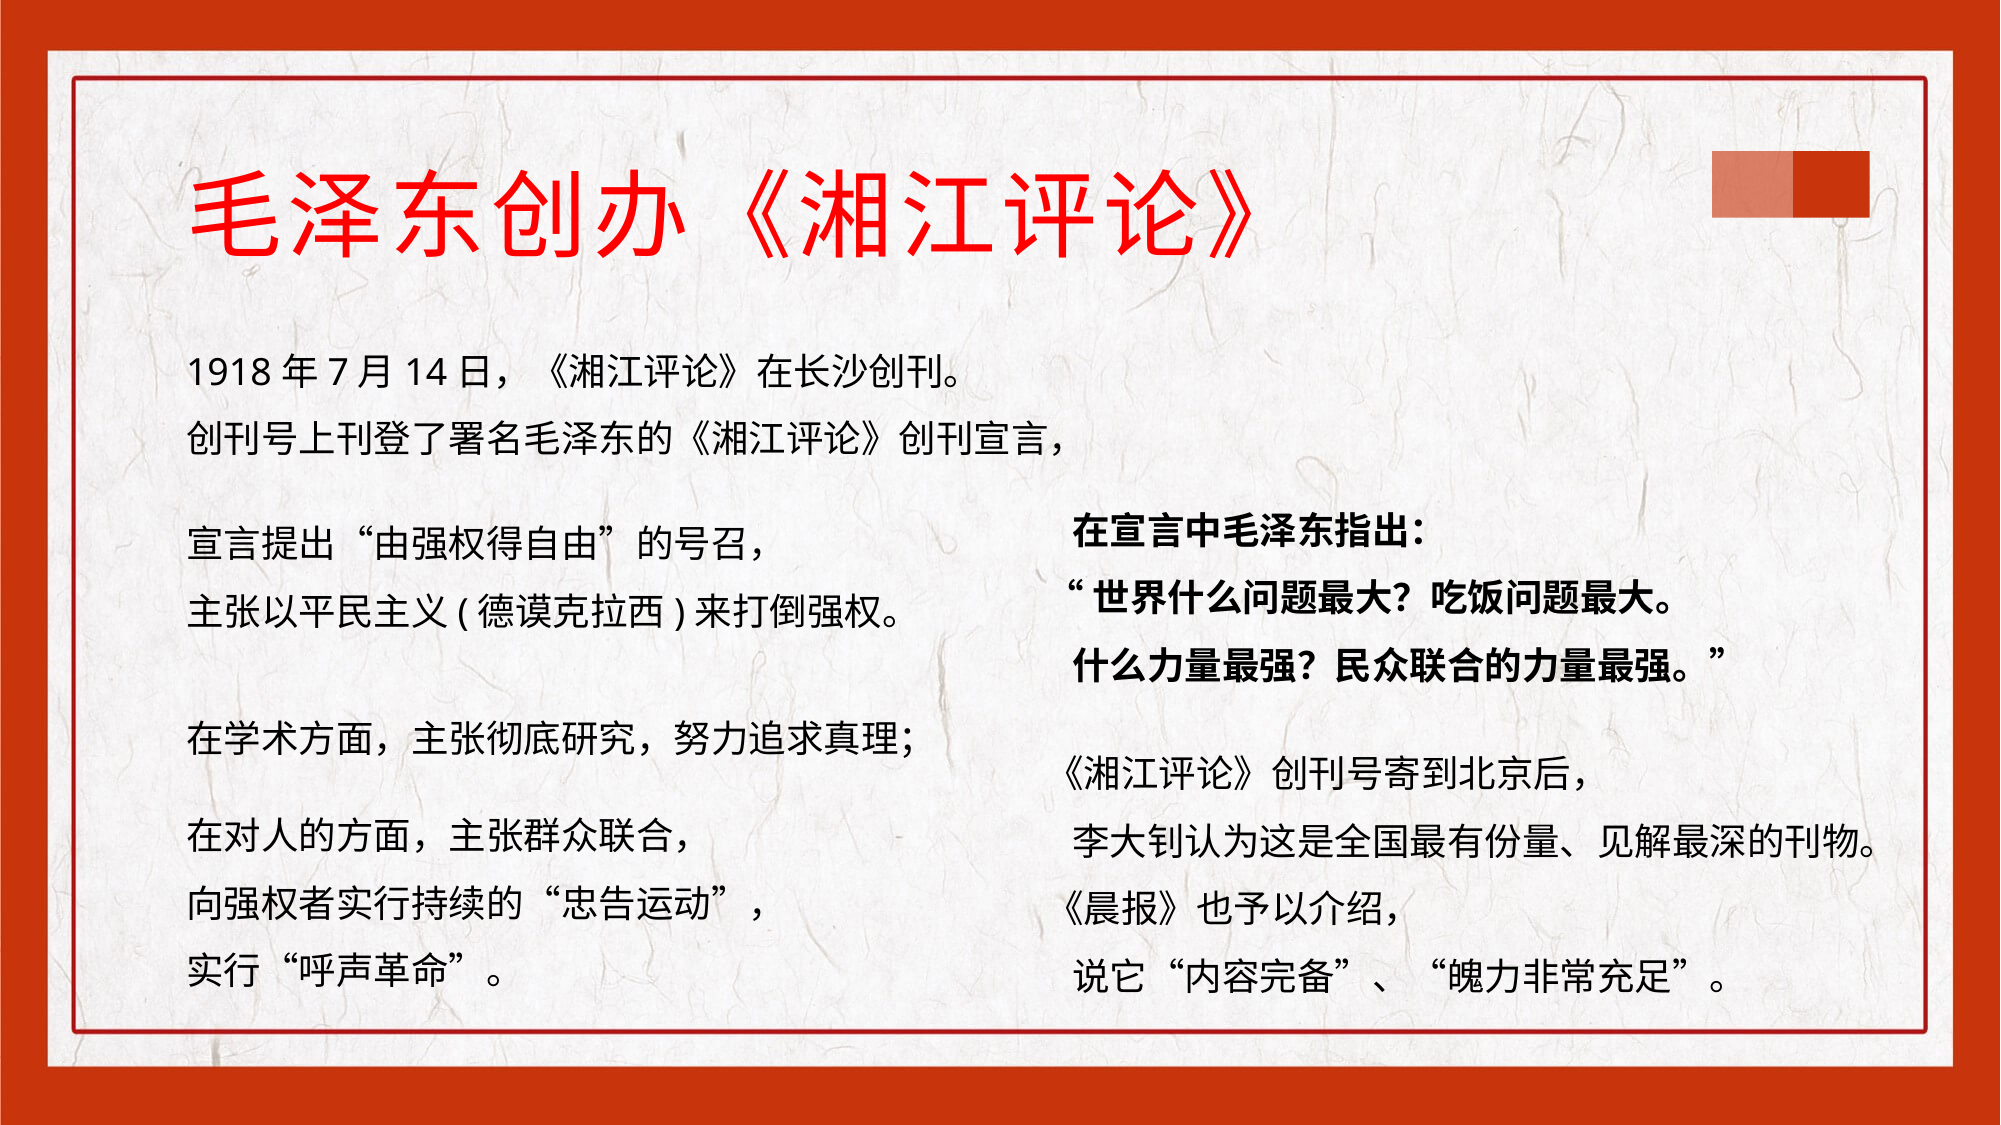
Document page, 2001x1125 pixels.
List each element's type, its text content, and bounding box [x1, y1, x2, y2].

text_box 毛泽东创办《湘江评论》 [171, 147, 1348, 277]
text_box 在宣言中毛泽东指出： “世界什么问题最大？吃饭问题最大。 什么力量最强？民众联合的力量最强。” 《湘江评论》创刊号寄到北京后， 李大钊认为这是全国最有份量、见解最深的刊物。 《晨报》也予以介绍， 说它“内容完备”、“魄力非常充足”。 [1031, 476, 2000, 1006]
picture [0, 0, 2000, 1125]
text_box 1918年7月14日，《湘江评论》在长沙创刊。 创刊号上刊登了署名毛泽东的《湘江评论》创刊宣言， 宣言提出“由强权得自由”的号召， 主张以平民主义(德谟克拉西)来打倒强权。 在学术方面，主张彻底研究，努力追求真理； 在对人的方面，主张群众联合， 向强权者实行持续的“忠告运动”， 实行“呼声革命”。 [171, 317, 1631, 1000]
